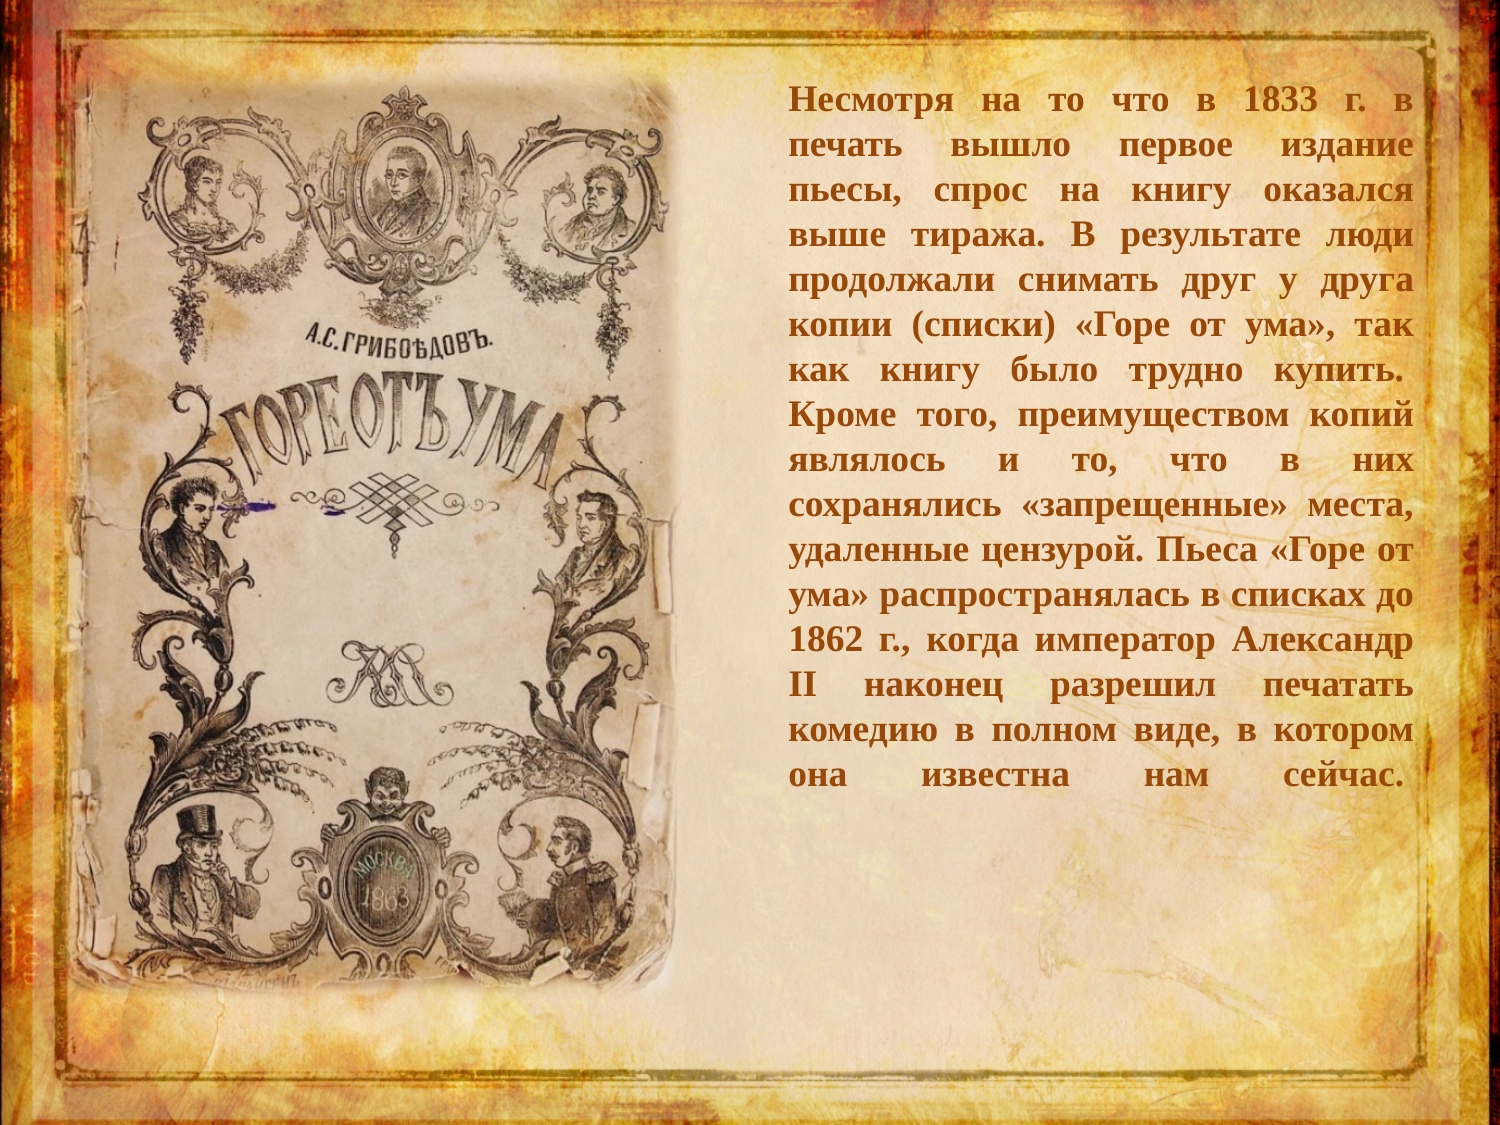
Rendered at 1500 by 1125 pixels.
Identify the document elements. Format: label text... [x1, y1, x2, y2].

text_box Несмотря на то что в 1833 г. в печать вышло первое издание пьесы, спрос на книгу оказался выше тиража. В результате люди продолжали снимать друг у друга копии (списки) «Горе от ума», так как книгу было трудно купить. Кроме того, преимуществом копий являлось и то, что в них сохранялись «запрещенные» места, удаленные цензурой. Пьеса «Горе от ума» распространялась в списках до 1862 г., когда император Александр II наконец разрешил печатать комедию в полном виде, в котором она известна нам сейчас. [773, 66, 1430, 847]
picture [0, 0, 1500, 1125]
